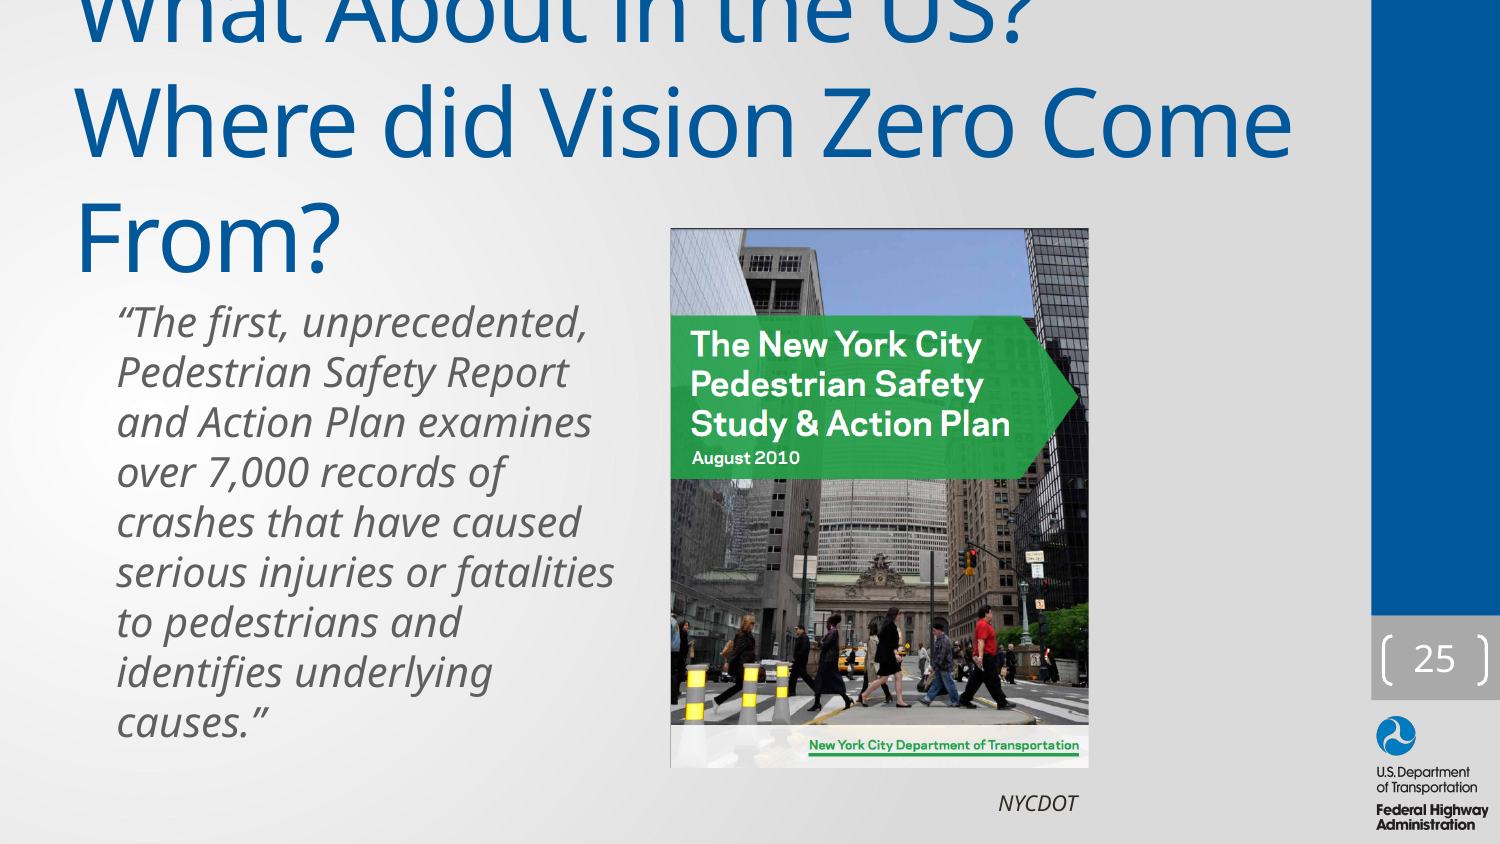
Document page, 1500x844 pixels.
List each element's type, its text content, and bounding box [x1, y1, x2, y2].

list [670, 228, 1090, 768]
text_box NYCDOT [58, 782, 1093, 824]
slide_number 25 [1381, 634, 1488, 687]
text_box “The first, unprecedented, Pedestrian Safety Report and Action Plan examines over 7,000 records of crashes that have caused serious injuries or fatalities to pedestrians and identifies underlying causes.” [101, 288, 651, 754]
title What About in the US? Where did Vision Zero Come From? [58, 48, 1309, 189]
